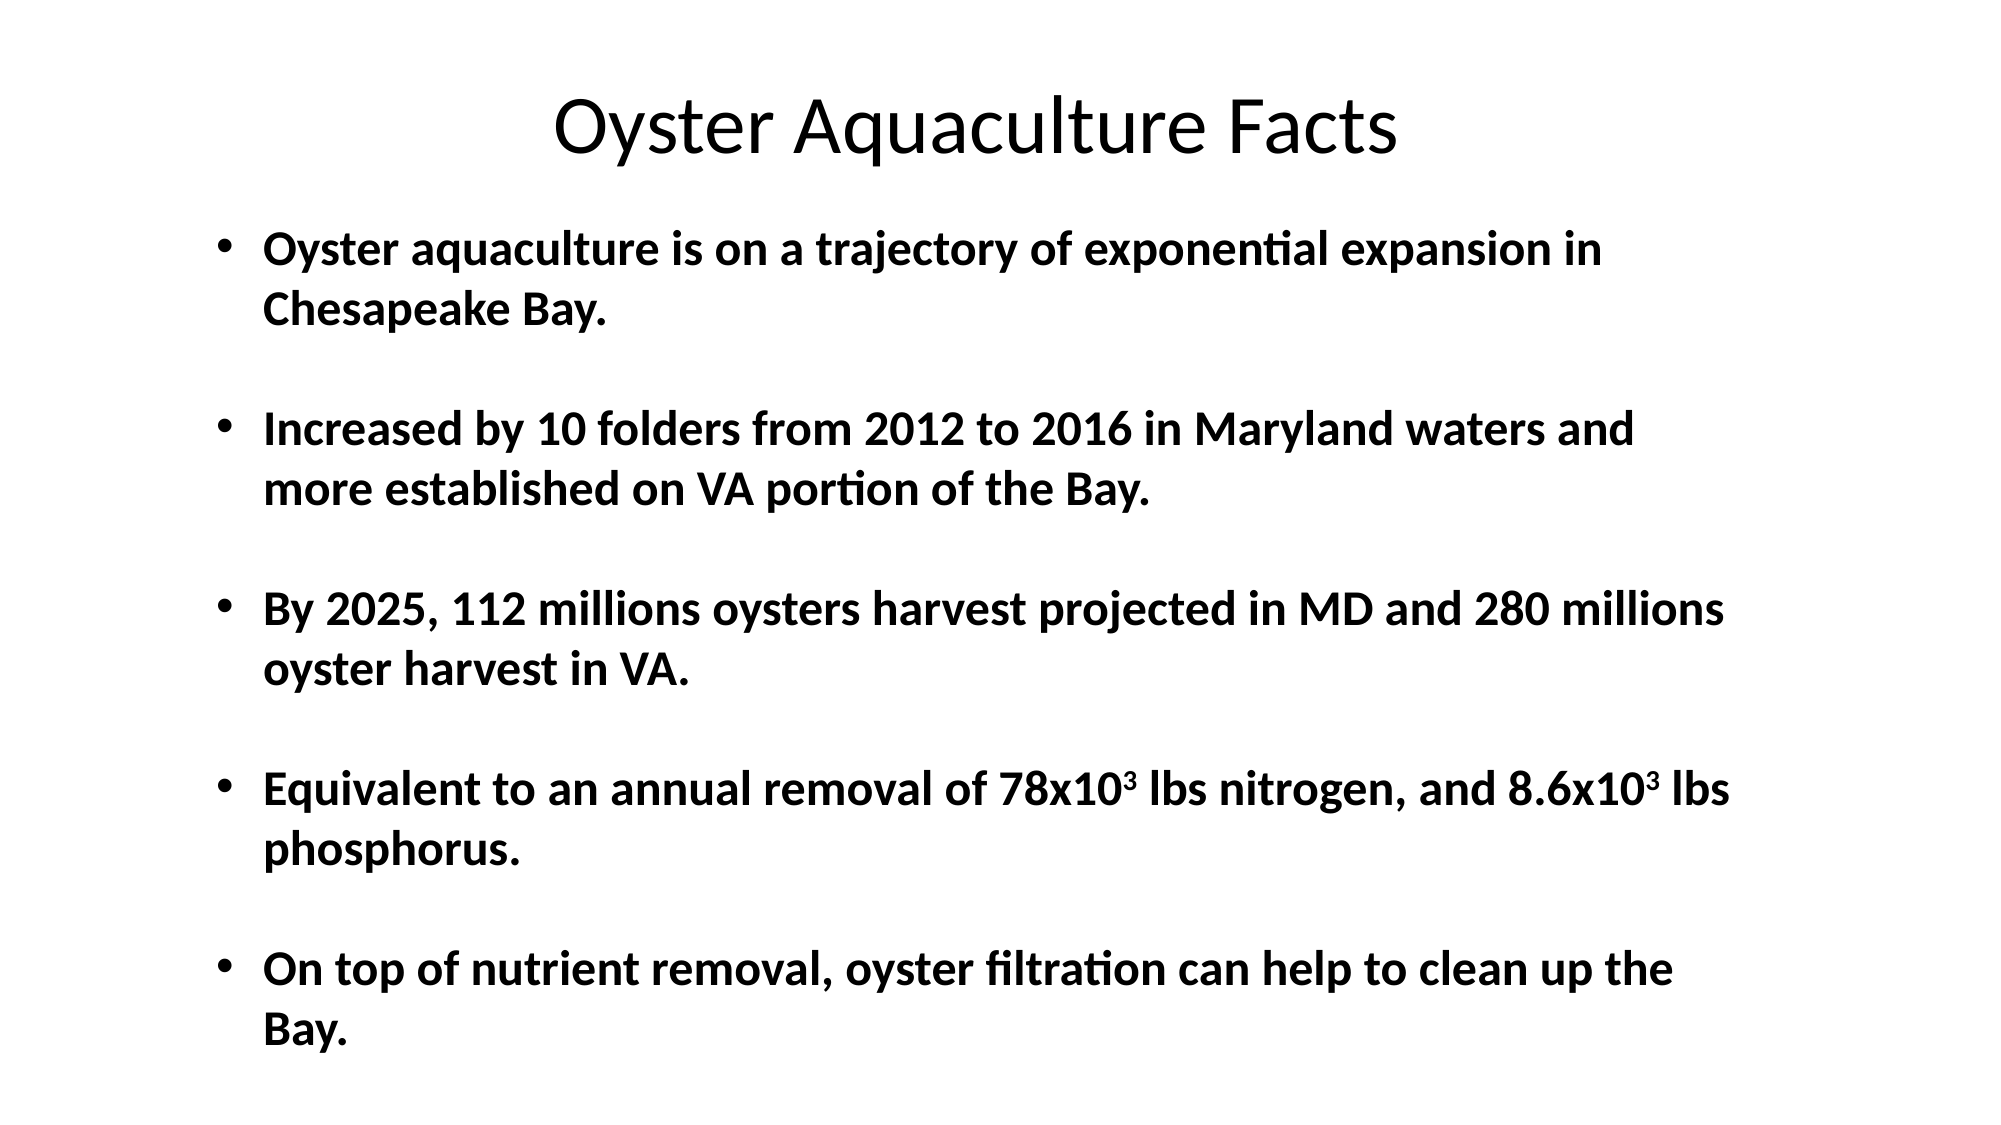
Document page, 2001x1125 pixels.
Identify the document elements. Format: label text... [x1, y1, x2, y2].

text_box Oyster Aquaculture Facts Oyster aquaculture is on a trajectory of exponential expansion in Chesapeake Bay. Increased by 10 folders from 2012 to 2016 in Maryland waters and more established on VA portion of the Bay. By 2025, 112 millions oysters harvest projected in MD and 280 millions oyster harvest in VA. Equivalent to an annual removal of 78x103 lbs nitrogen, and 8.6x103 lbs phosphorus. On top of nutrient removal, oyster filtration can help to clean up the Bay. [201, 63, 1753, 1063]
